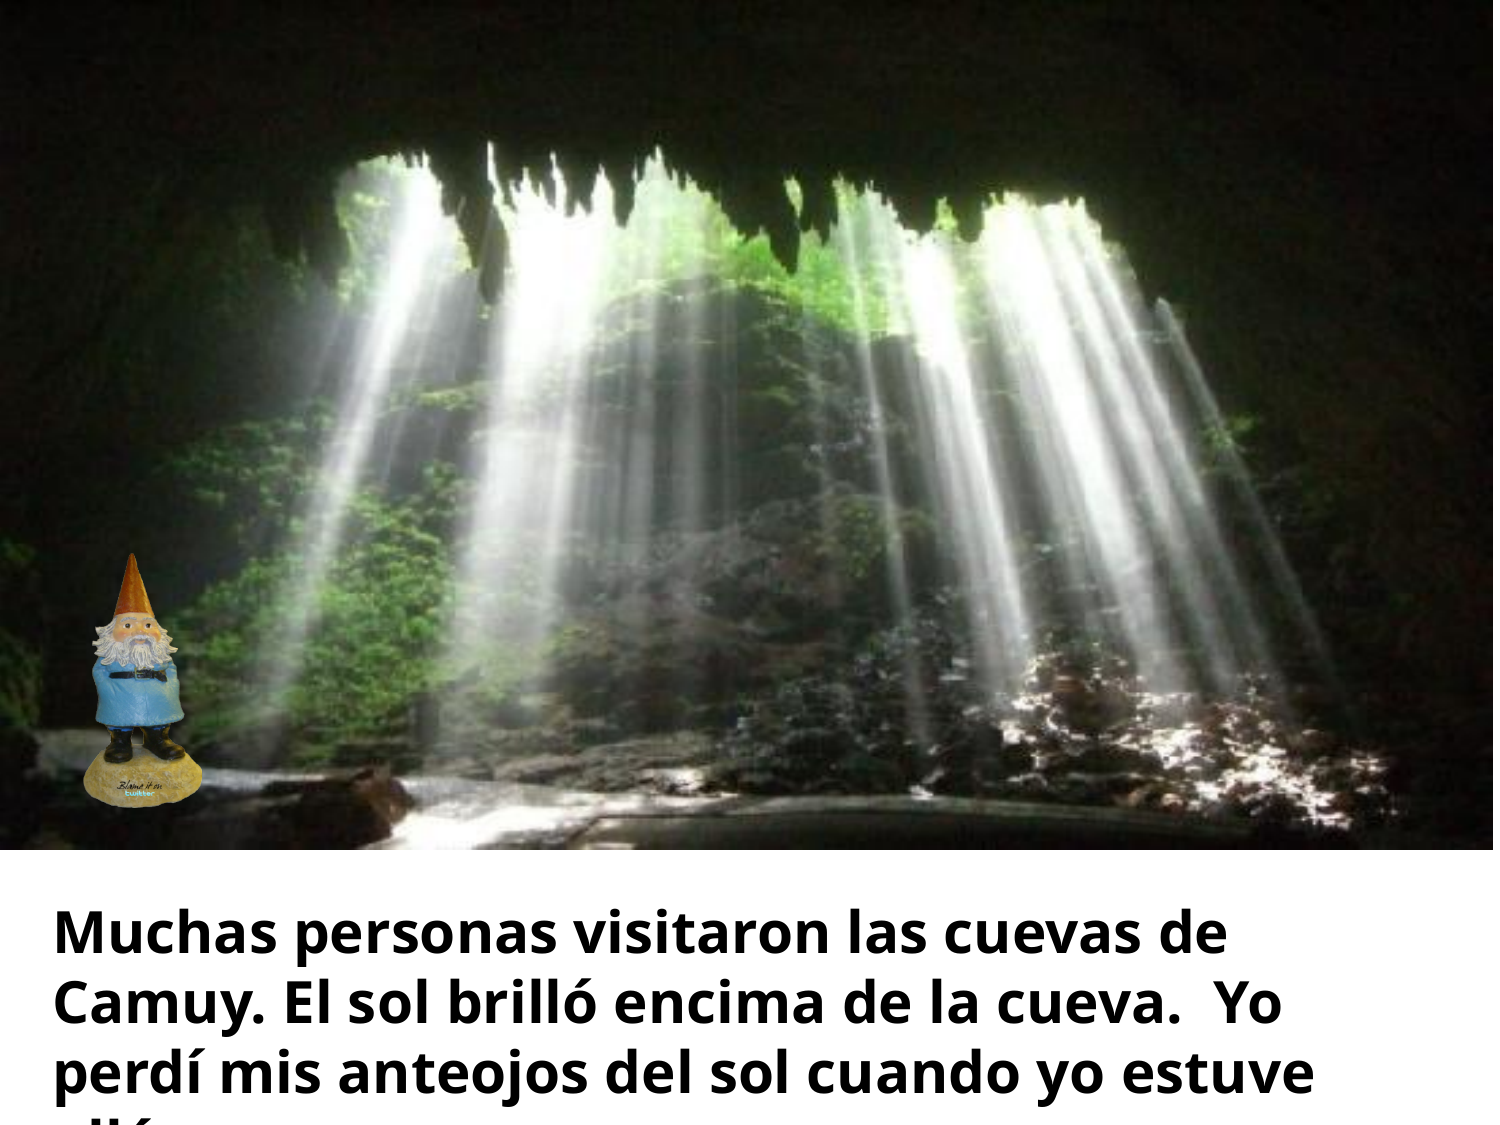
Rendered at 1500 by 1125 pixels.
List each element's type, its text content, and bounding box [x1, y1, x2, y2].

text_box Muchas personas visitaron las cuevas de Camuy. El sol brilló encima de la cueva. Yo perdí mis anteojos del sol cuando yo estuve allá. [37, 887, 1450, 1125]
picture [0, 0, 1493, 851]
